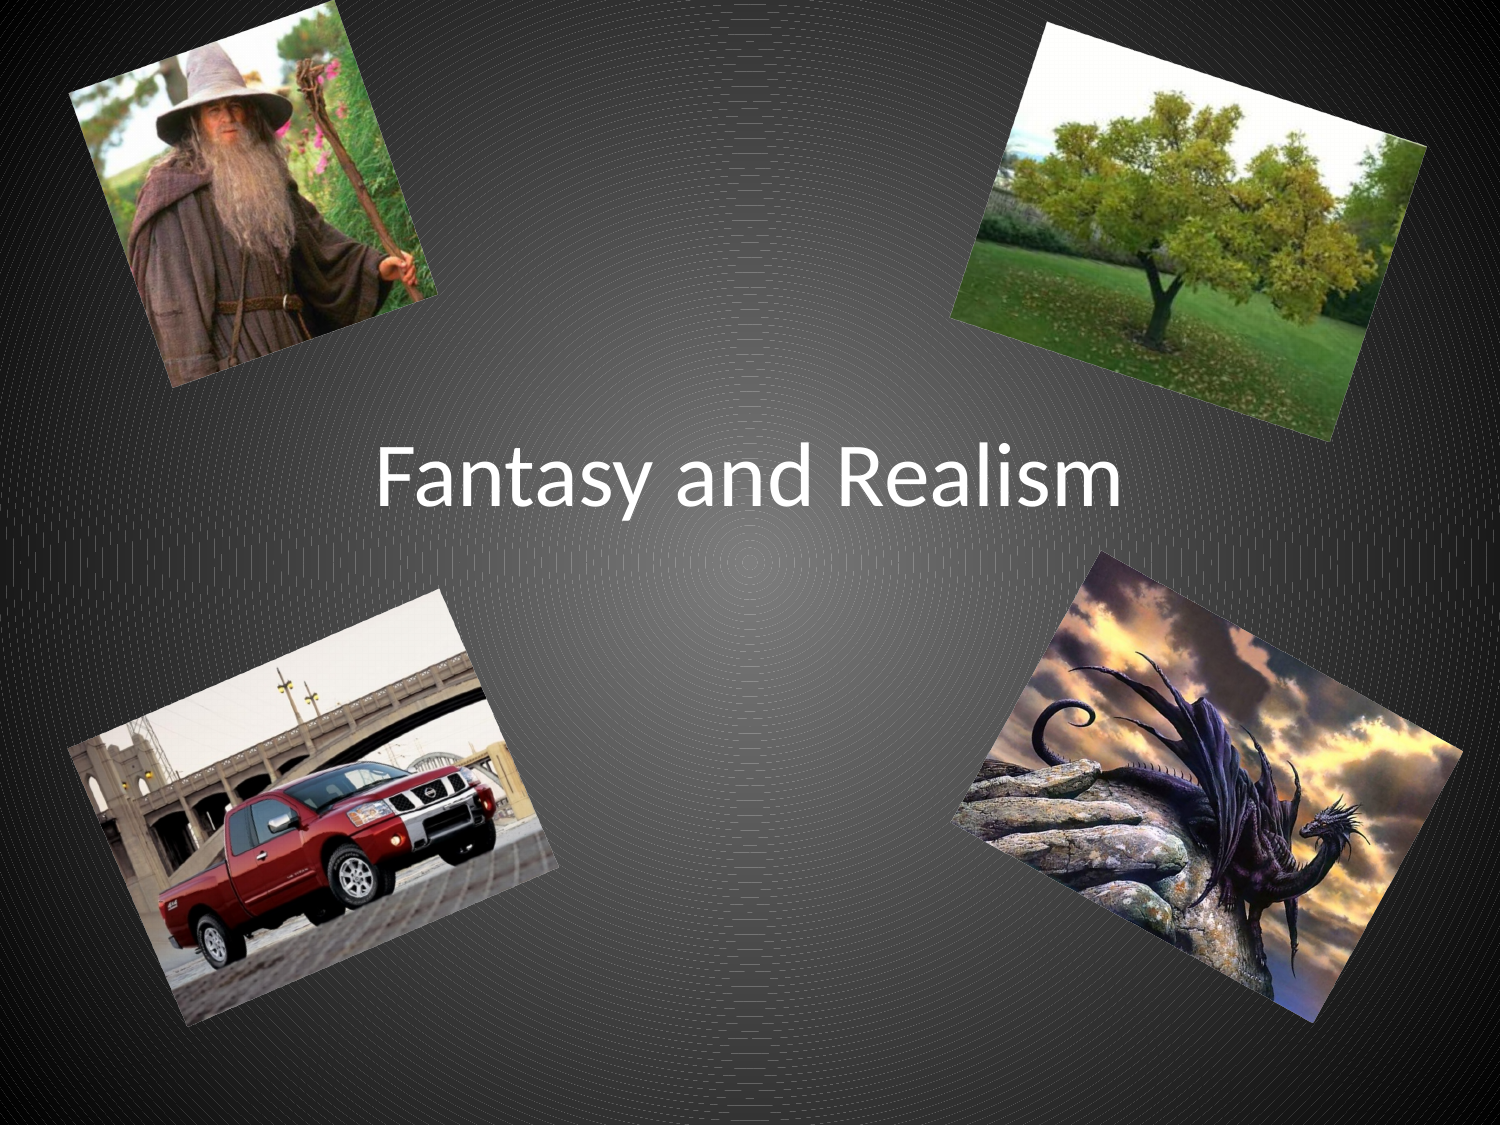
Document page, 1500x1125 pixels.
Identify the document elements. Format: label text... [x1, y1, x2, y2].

title Fantasy and Realism [112, 349, 1388, 591]
picture [951, 551, 1462, 1022]
picture [69, 0, 437, 387]
picture [68, 589, 558, 1026]
picture [951, 22, 1426, 441]
